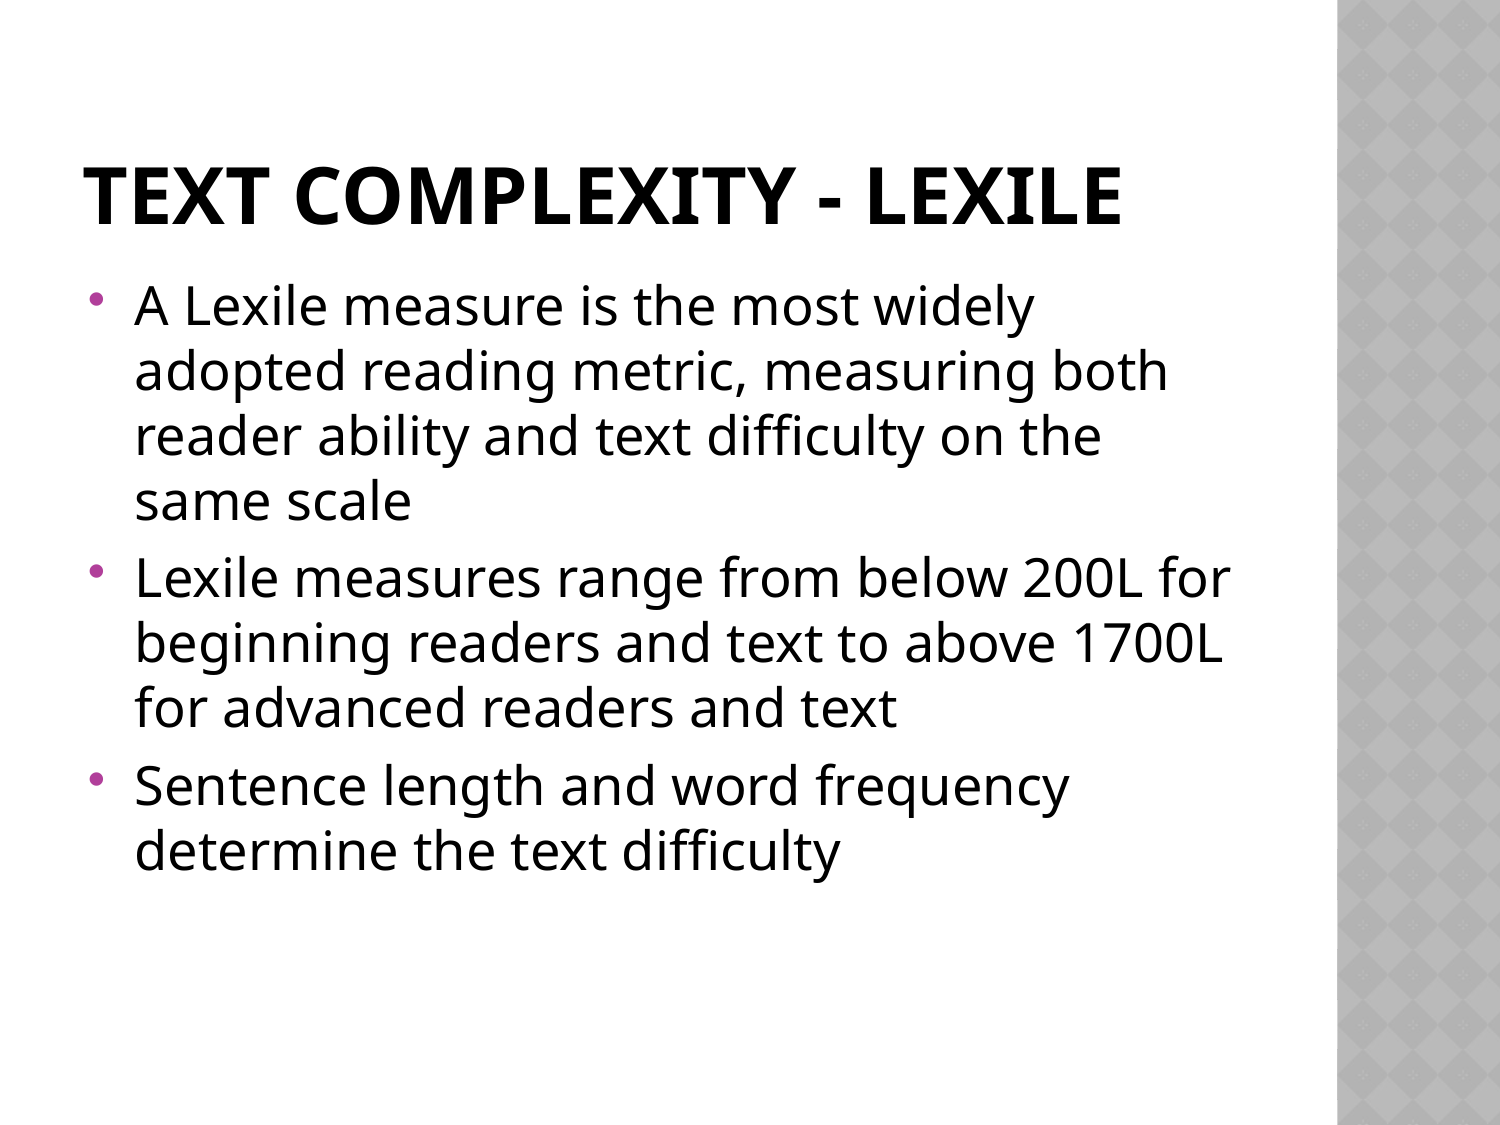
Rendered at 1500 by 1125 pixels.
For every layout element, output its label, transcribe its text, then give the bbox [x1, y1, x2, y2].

title Text Complexity - Lexile [75, 52, 1263, 240]
list A Lexile measure is the most widely adopted reading metric, measuring both reader ability and text difficulty on the same scale Lexile measures range from below 200L for beginning readers and text to above 1700L for advanced readers and text Sentence length and word frequency determine the text difficulty [75, 264, 1263, 1059]
